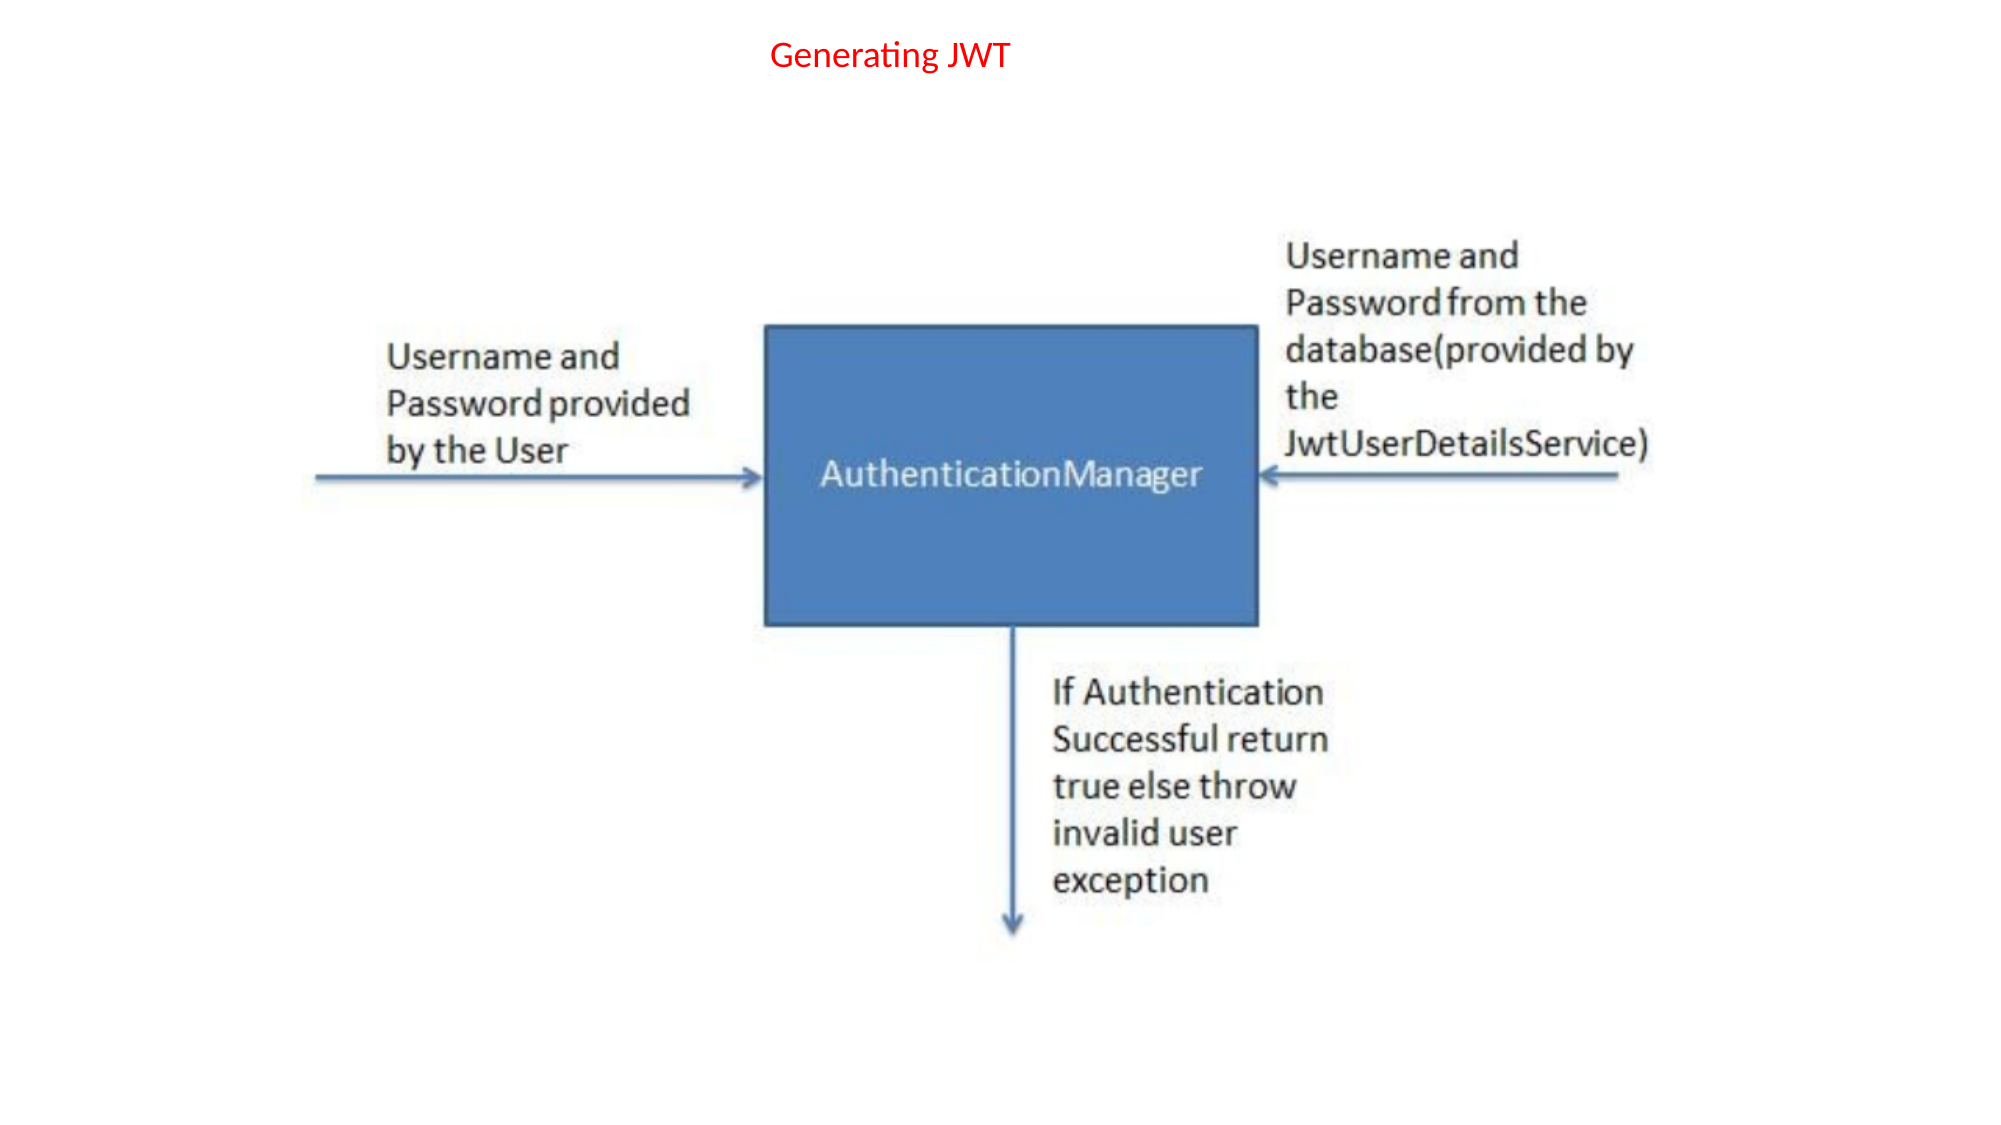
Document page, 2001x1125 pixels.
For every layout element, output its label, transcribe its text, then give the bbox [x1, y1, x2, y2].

text_box Generating JWT [368, 16, 1413, 88]
picture [250, 162, 1750, 963]
